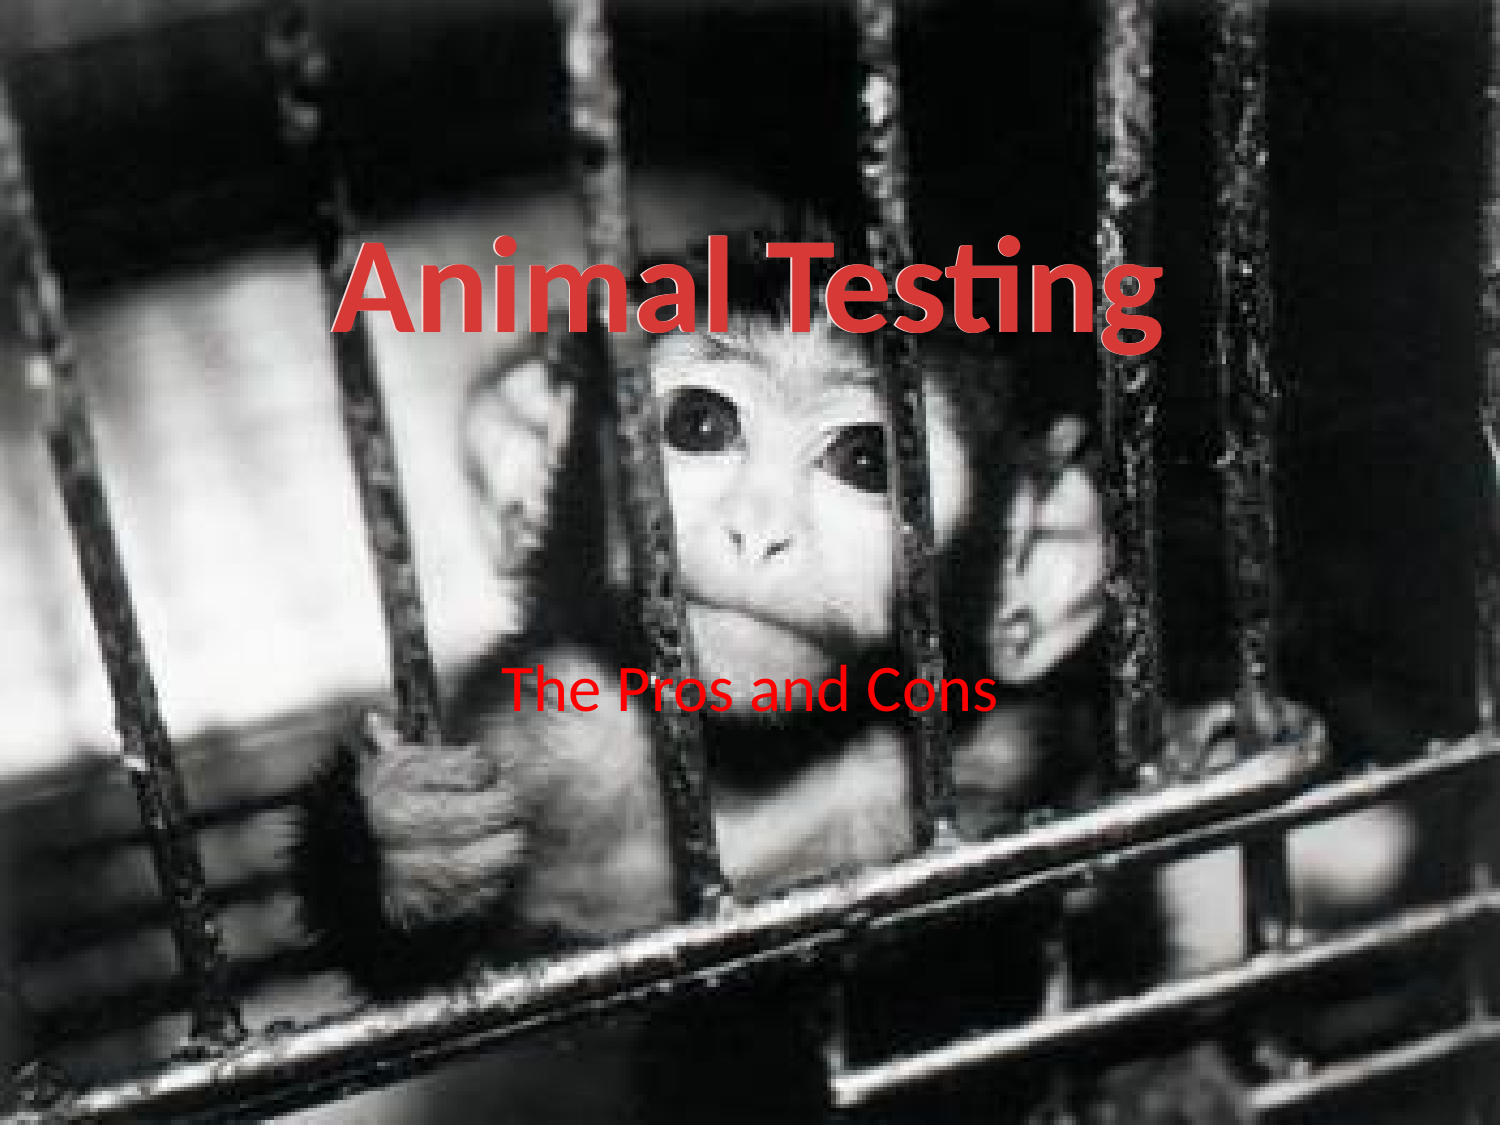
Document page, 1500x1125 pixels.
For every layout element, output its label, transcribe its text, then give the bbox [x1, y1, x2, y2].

subtitle The Pros and Cons [225, 637, 1275, 925]
picture [0, 0, 1500, 1125]
title [112, 349, 1388, 591]
text_box Animal Testing [317, 187, 1181, 368]
